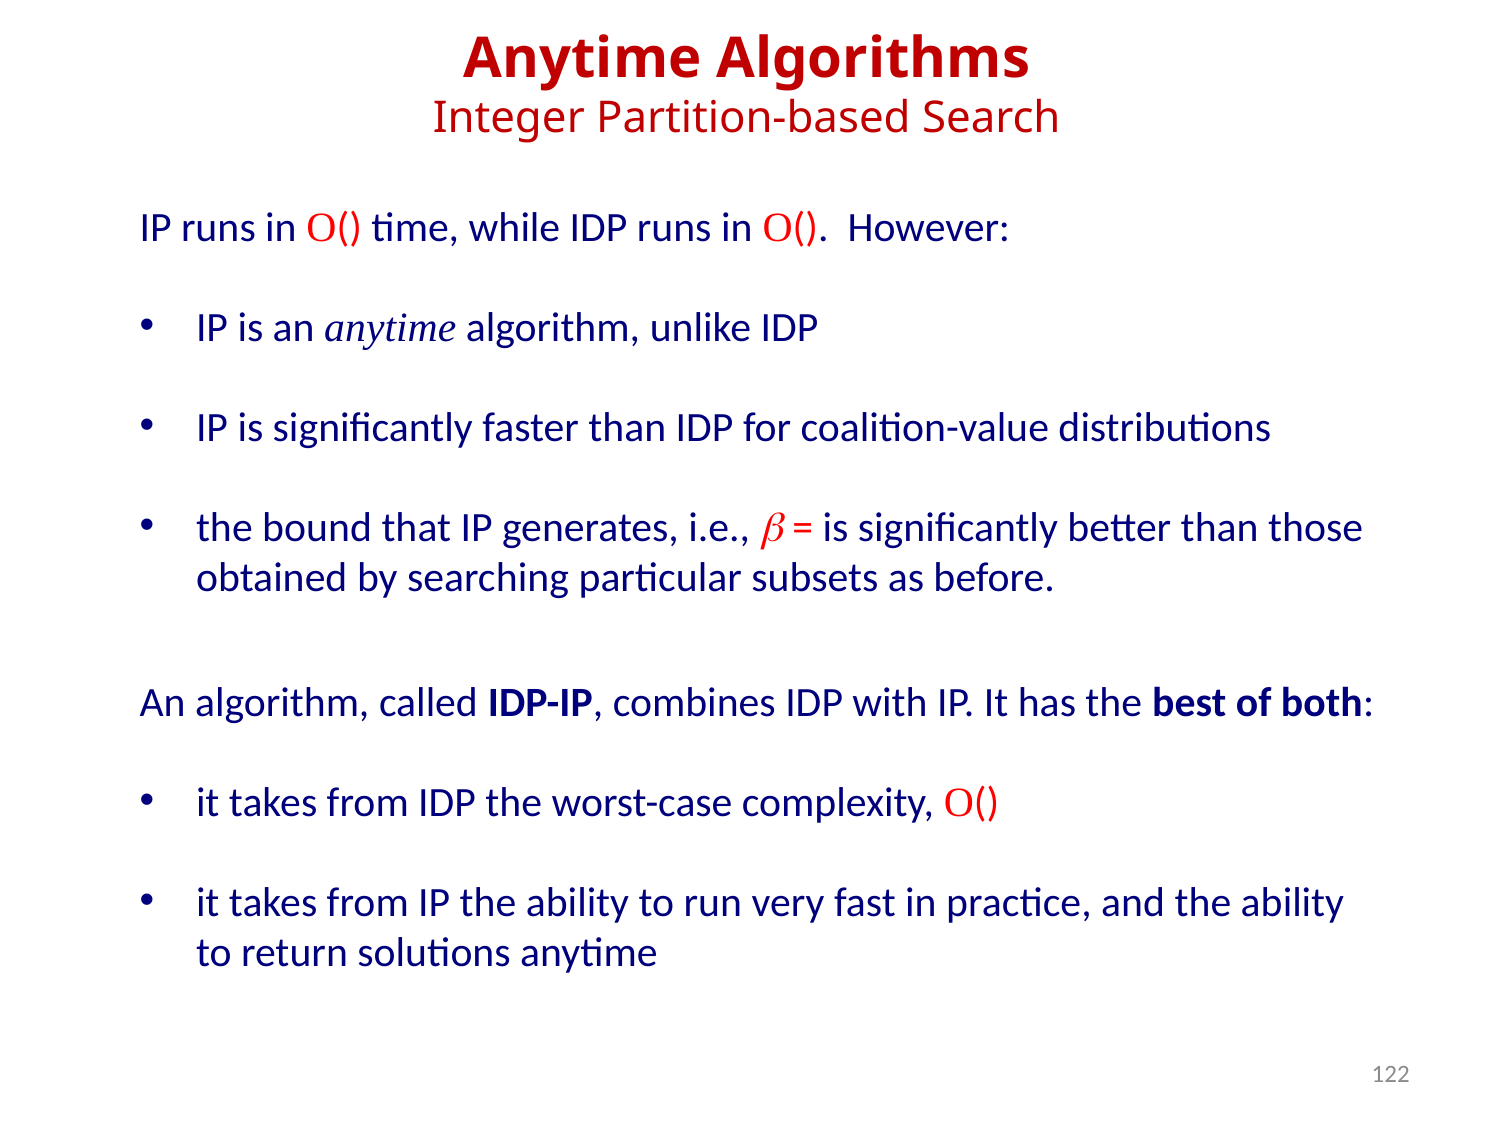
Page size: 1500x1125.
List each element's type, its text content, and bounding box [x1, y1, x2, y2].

slide_number 122 [1074, 1042, 1425, 1103]
text_box Anytime Algorithms Integer Partition-based Search [93, 14, 1401, 149]
